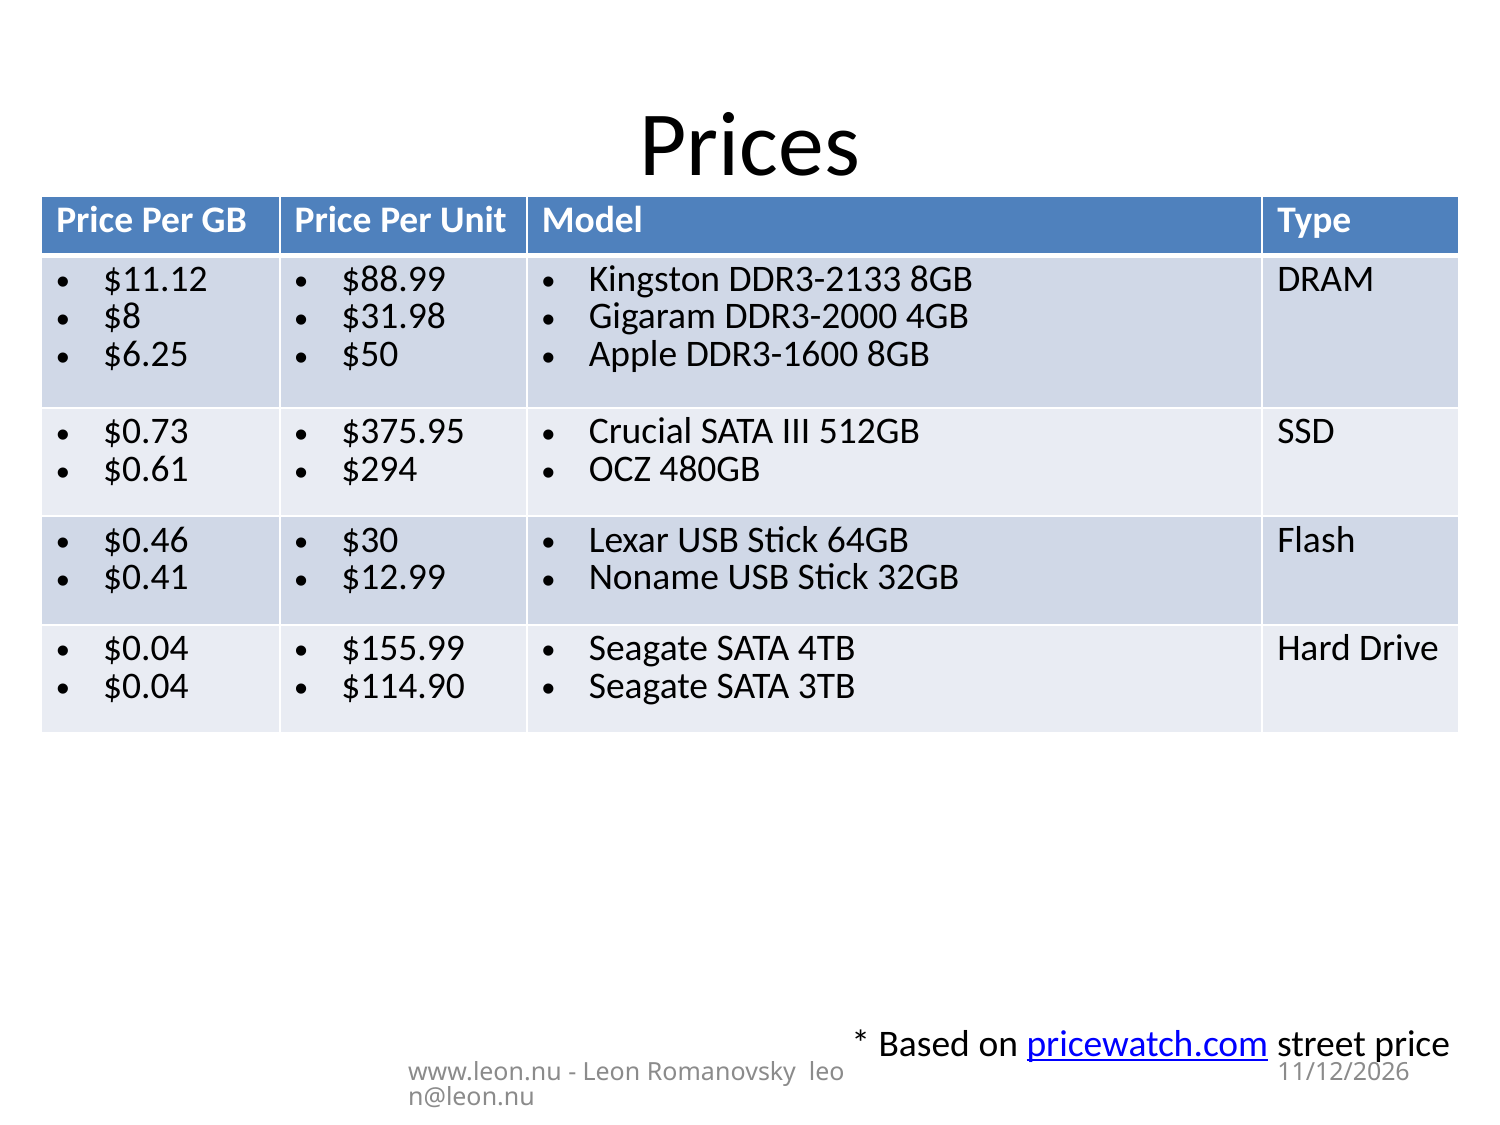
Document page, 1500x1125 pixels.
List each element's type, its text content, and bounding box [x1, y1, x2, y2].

table_header Type [1263, 197, 1458, 253]
table_header Price Per Unit [281, 197, 526, 253]
table_cell $375.95 $294 [281, 409, 526, 515]
table_cell Lexar USB Stick 64GB Noname USB Stick 32GB [528, 517, 1261, 624]
table_cell $155.99 $114.90 [281, 626, 526, 732]
table_cell $88.99 $31.98 $50 [281, 258, 526, 407]
table_cell Seagate SATA 4TB Seagate SATA 3TB [528, 626, 1261, 732]
table_cell SSD [1263, 409, 1458, 515]
title Prices [75, 45, 1425, 195]
table_cell Flash [1263, 517, 1458, 624]
text_box * Based on pricewatch.com street price [836, 1011, 1474, 1072]
table_header Model [528, 197, 1261, 253]
table_cell DRAM [1263, 258, 1458, 407]
table_cell $0.73 $0.61 [42, 409, 279, 515]
table_cell Crucial SATA III 512GB OCZ 480GB [528, 409, 1261, 515]
footer www.leon.nu - Leon Romanovsky leon@leon.nu [512, 1042, 988, 1103]
table_cell $0.04 $0.04 [42, 626, 279, 732]
table_cell $30 $12.99 [281, 517, 526, 624]
table_header Price Per GB [42, 197, 279, 253]
table_cell Hard Drive [1263, 626, 1458, 732]
table_cell Kingston DDR3-2133 8GB Gigaram DDR3-2000 4GB Apple DDR3-1600 8GB [528, 258, 1261, 407]
table_cell $0.46 $0.41 [42, 517, 279, 624]
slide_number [1074, 1042, 1425, 1103]
table_cell $11.12 $8 $6.25 [42, 258, 279, 407]
